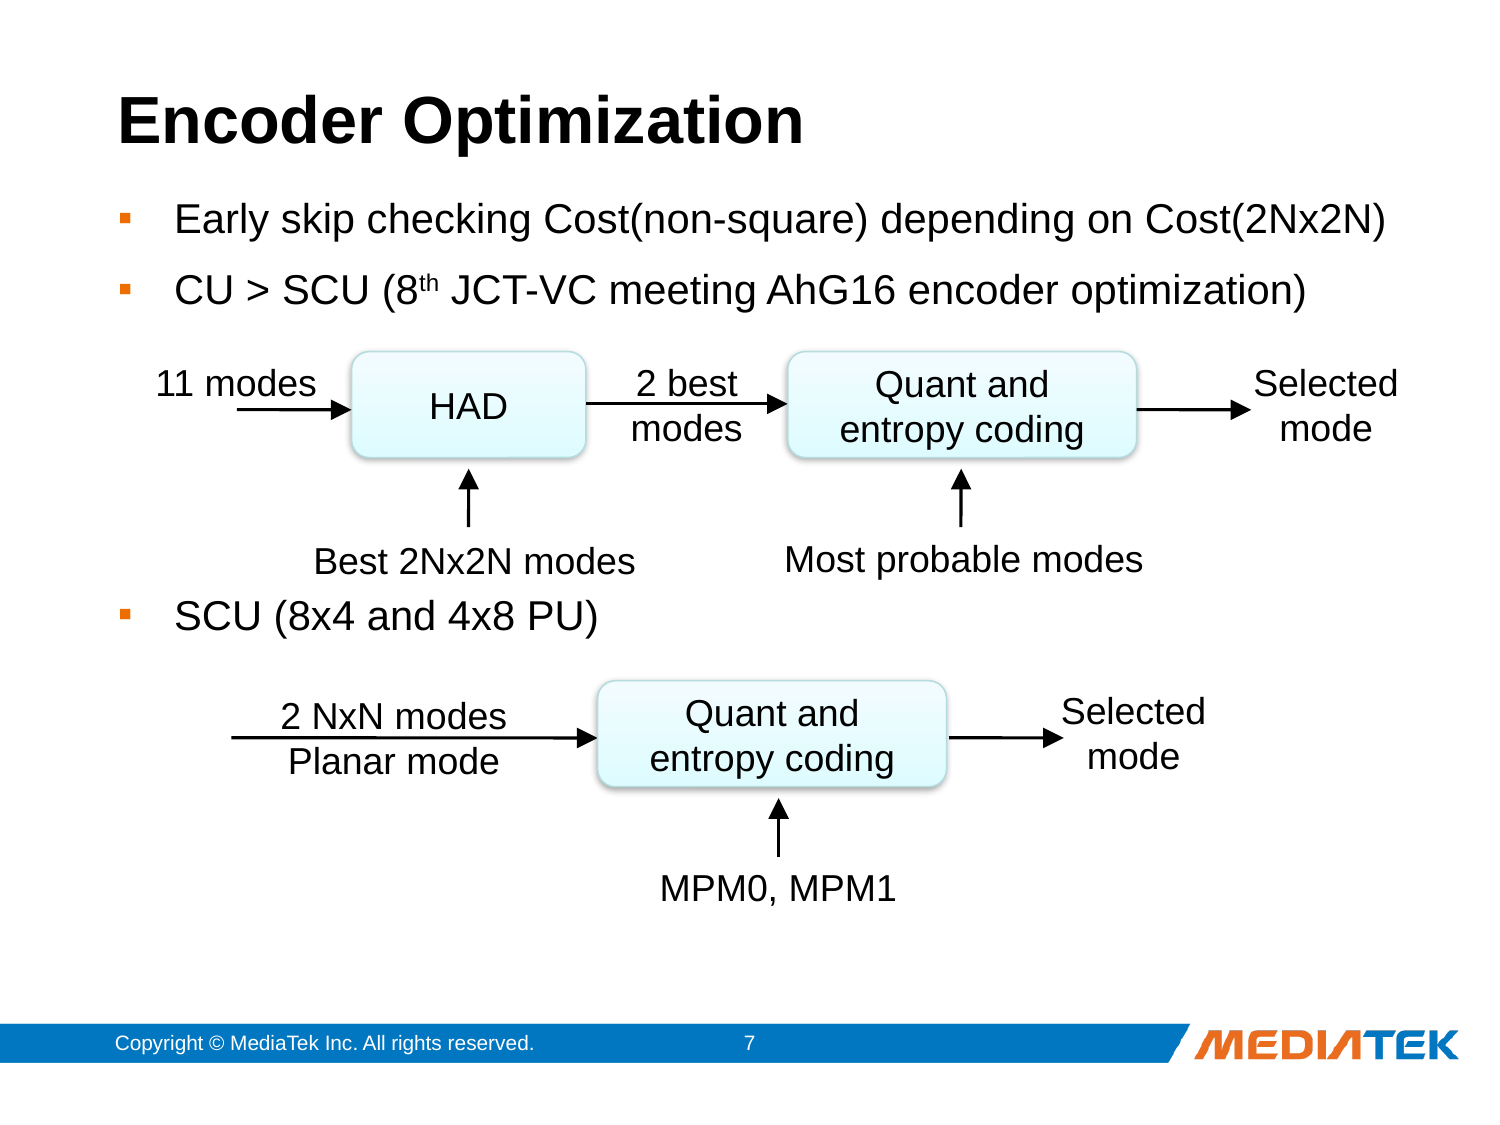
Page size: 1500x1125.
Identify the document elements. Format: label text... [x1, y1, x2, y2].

text_box Selected mode [1187, 351, 1465, 457]
picture [573, 1023, 711, 1063]
text_box Quant and entropy coding [788, 350, 1138, 459]
text_box Selected mode [1024, 679, 1243, 785]
picture [0, 1023, 99, 1063]
text_box 2 NxN modes Planar mode [166, 684, 600, 790]
text_box HAD [350, 350, 585, 459]
title Encoder Optimization [101, 62, 1425, 172]
text_box Quant and entropy coding [596, 679, 948, 788]
text_box Most probable modes [768, 527, 1161, 588]
text_box 2 best modes [585, 351, 788, 403]
text_box MPM0, MPM1 [624, 857, 932, 917]
text_box 11 modes [140, 351, 352, 412]
text_box 2 best modes [585, 411, 788, 457]
text_box Best 2Nx2N modes [281, 529, 668, 589]
list Early skip checking Cost(non-square) depending on Cost(2Nx2N) CU > SCU (8th JCT-VC meeting AhG16 encoder optimization) SCU (8x4 and 4x8 PU) [102, 184, 1425, 998]
slide_number 6 [711, 1022, 789, 1090]
picture [789, 1023, 1459, 1063]
footer Copyright © MediaTek Inc. All rights reserved. [99, 1022, 573, 1090]
